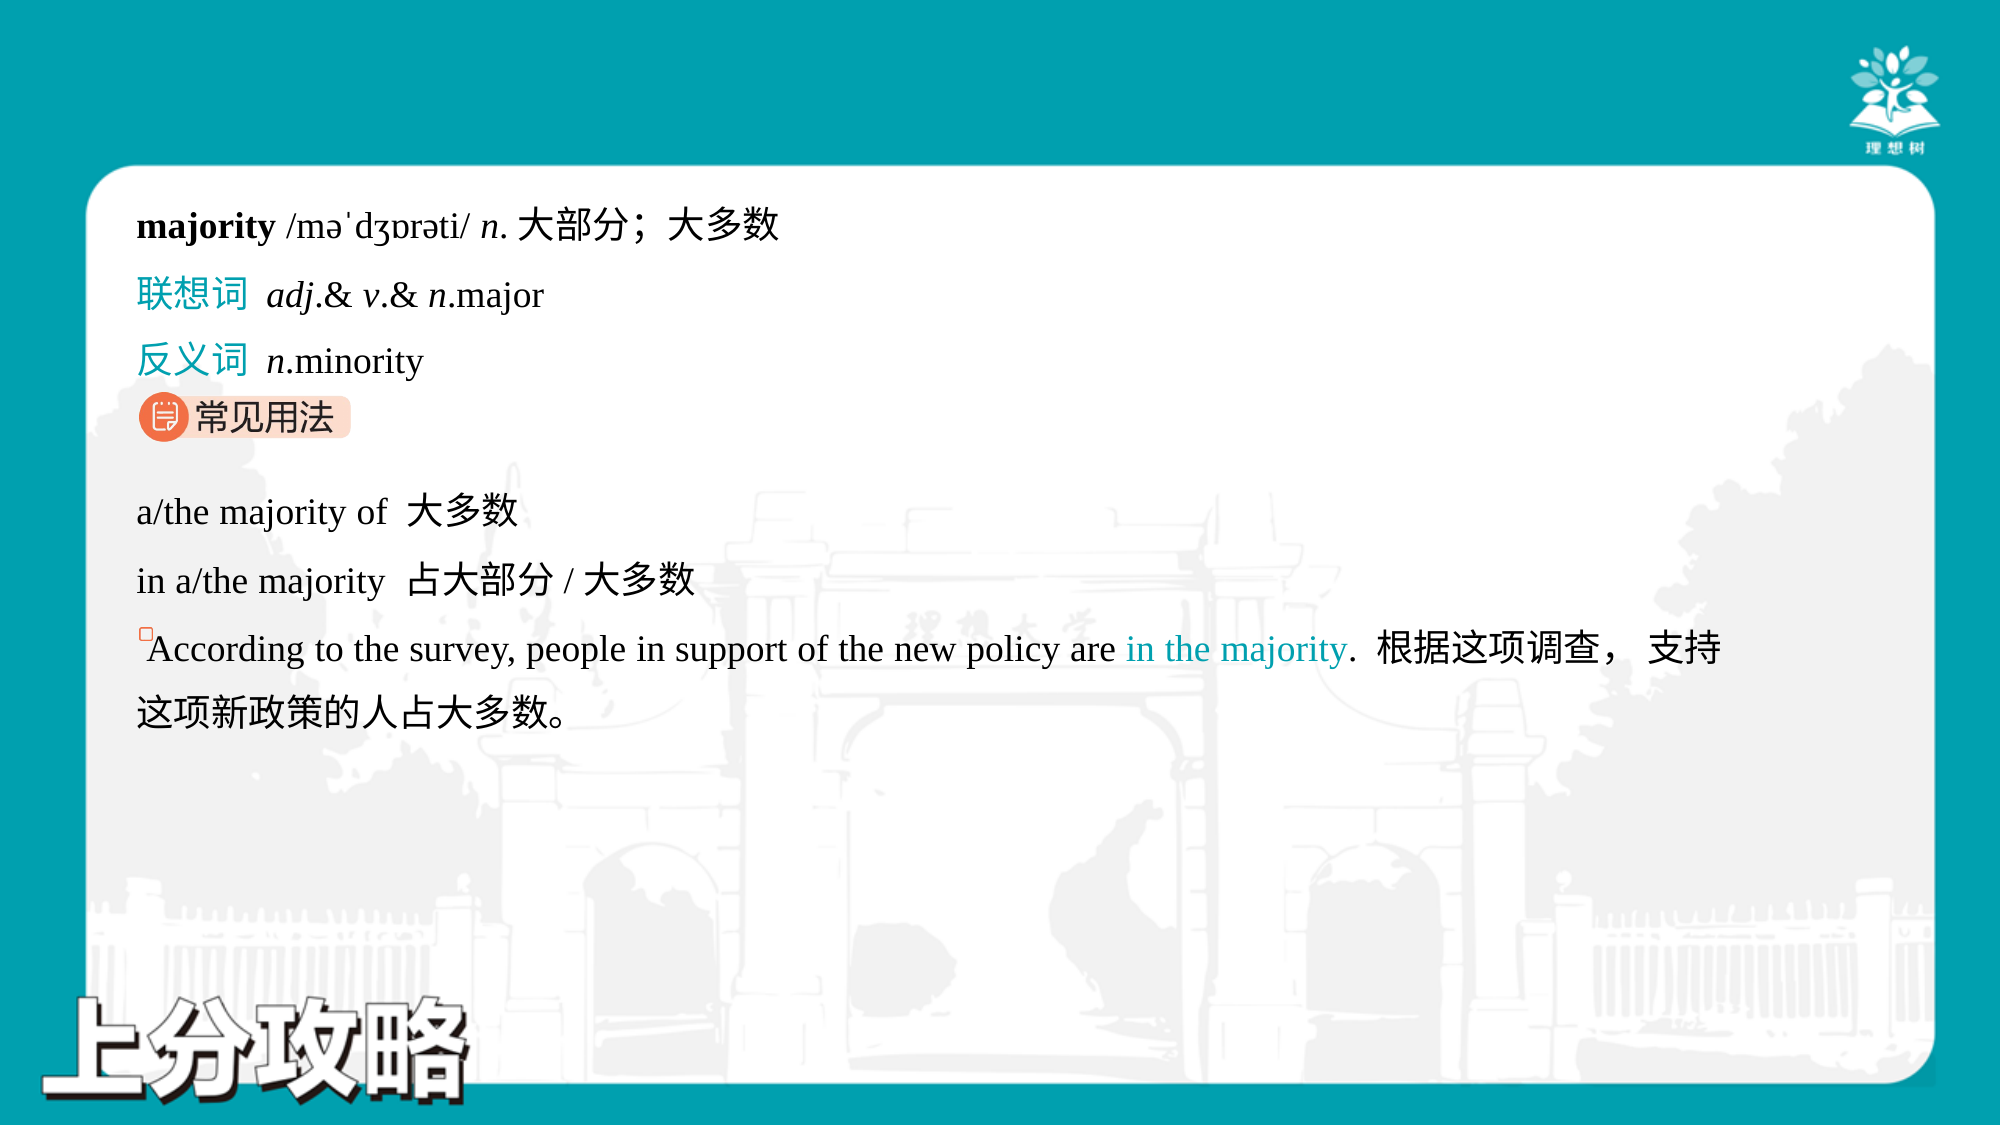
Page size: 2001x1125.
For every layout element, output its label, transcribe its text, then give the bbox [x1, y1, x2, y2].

text_box majority /məˈdʒɒrəti/ n.大部分；大多数 联想词 adj.& v.& n.major 反义词 n.minority#3 [136, 177, 1865, 373]
text_box a/the majority of 大多数 in a/the majority 占大部分/大多数 According to the survey, people in support of the new policy are in the majority. 根据这项调查， 支持 这项新政策的人占大多数。#7 [136, 463, 1865, 727]
picture [0, 0, 2000, 1125]
